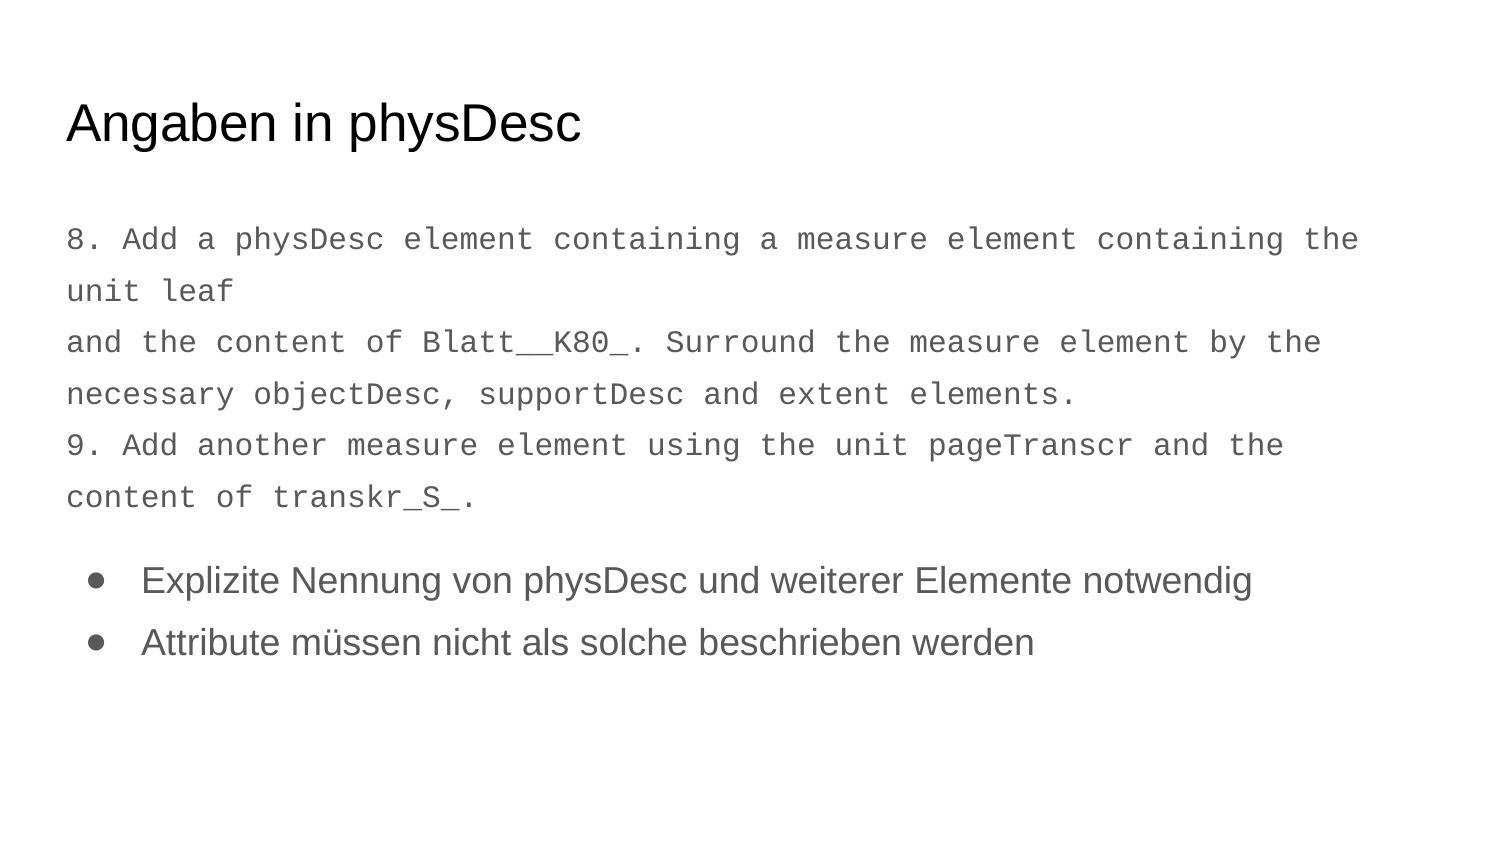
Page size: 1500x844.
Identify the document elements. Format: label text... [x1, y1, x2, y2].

title Angaben in physDesc [51, 72, 1449, 167]
list 8. Add a physDesc element containing a measure element containing the unit leaf and the content of Blatt__K80_. Surround the measure element by the necessary objectDesc, supportDesc and extent elements. 9. Add another measure element using the unit pageTranscr and the content of transkr_S_. Explizite Nennung von physDesc und weiterer Elemente notwendig Attribute müssen nicht als solche beschrieben werden [51, 189, 1449, 750]
